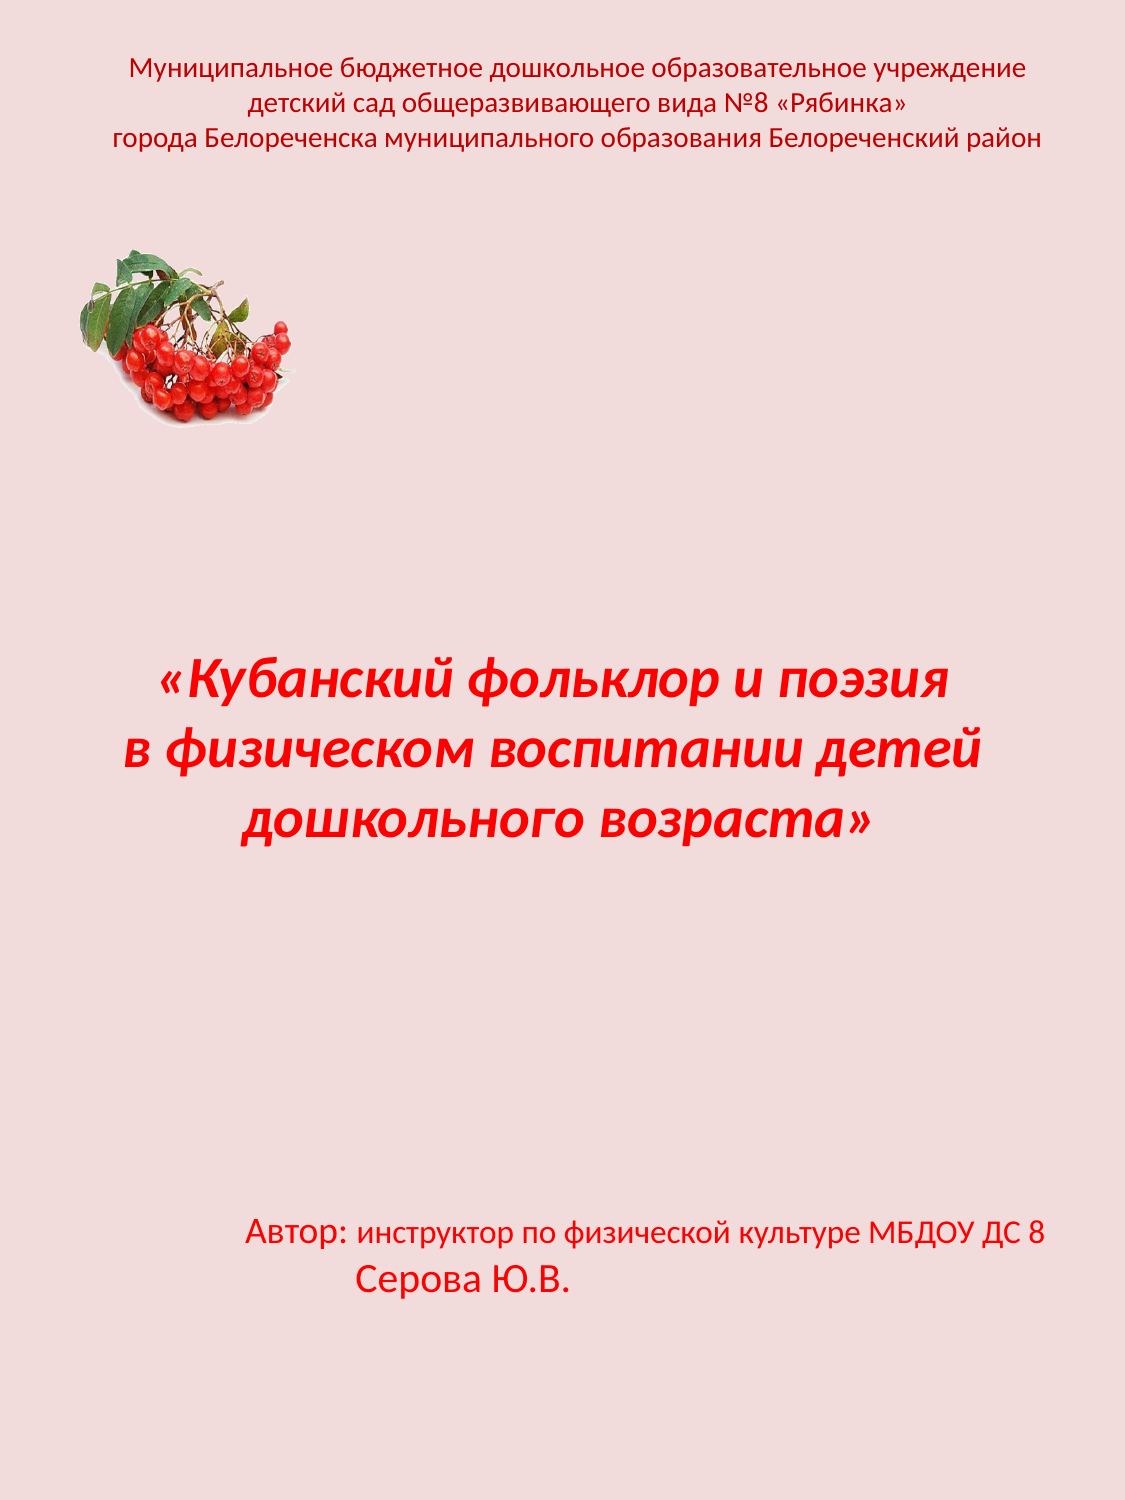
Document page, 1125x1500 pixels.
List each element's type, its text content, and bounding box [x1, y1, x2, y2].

text_box «Кубанский фольклор и поэзия в физическом воспитании детей дошкольного возраста» [108, 631, 1012, 857]
text_box Муниципальное бюджетное дошкольное образовательное учреждение детский сад общеразвивающего вида №8 «Рябинка» города Белореченска муниципального образования Белореченский район [22, 41, 1058, 161]
picture [66, 241, 303, 439]
text_box Автор: инструктор по физической культуре МБДОУ ДС 8 Серова Ю.В. [230, 1198, 1069, 1309]
